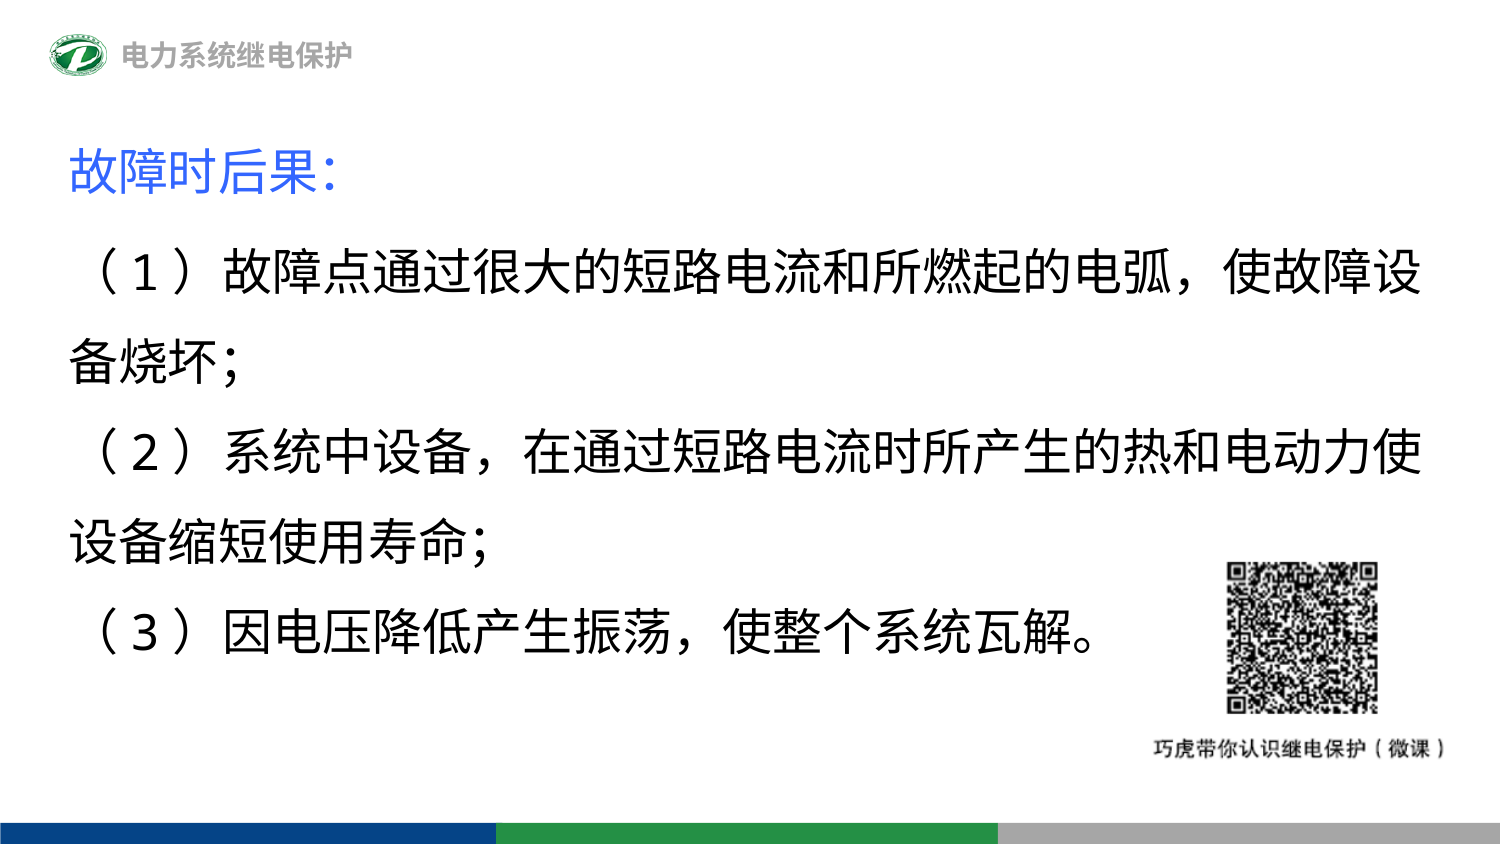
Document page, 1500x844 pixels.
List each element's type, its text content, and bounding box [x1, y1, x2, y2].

text_box 电力系统继电保护 [122, 29, 384, 80]
list 故障时后果： （1）故障点通过很大的短路电流和所燃起的电弧，使故障设备烧坏； （2）系统中设备，在通过短路电流时所产生的热和电动力使设备缩短使用寿命； （3）因电压降低产生振荡，使整个系统瓦解。 [53, 102, 1447, 788]
picture [41, 19, 118, 91]
text_box [0, 821, 494, 844]
picture [1127, 551, 1474, 768]
text_box [996, 821, 1500, 844]
text_box [494, 821, 996, 844]
